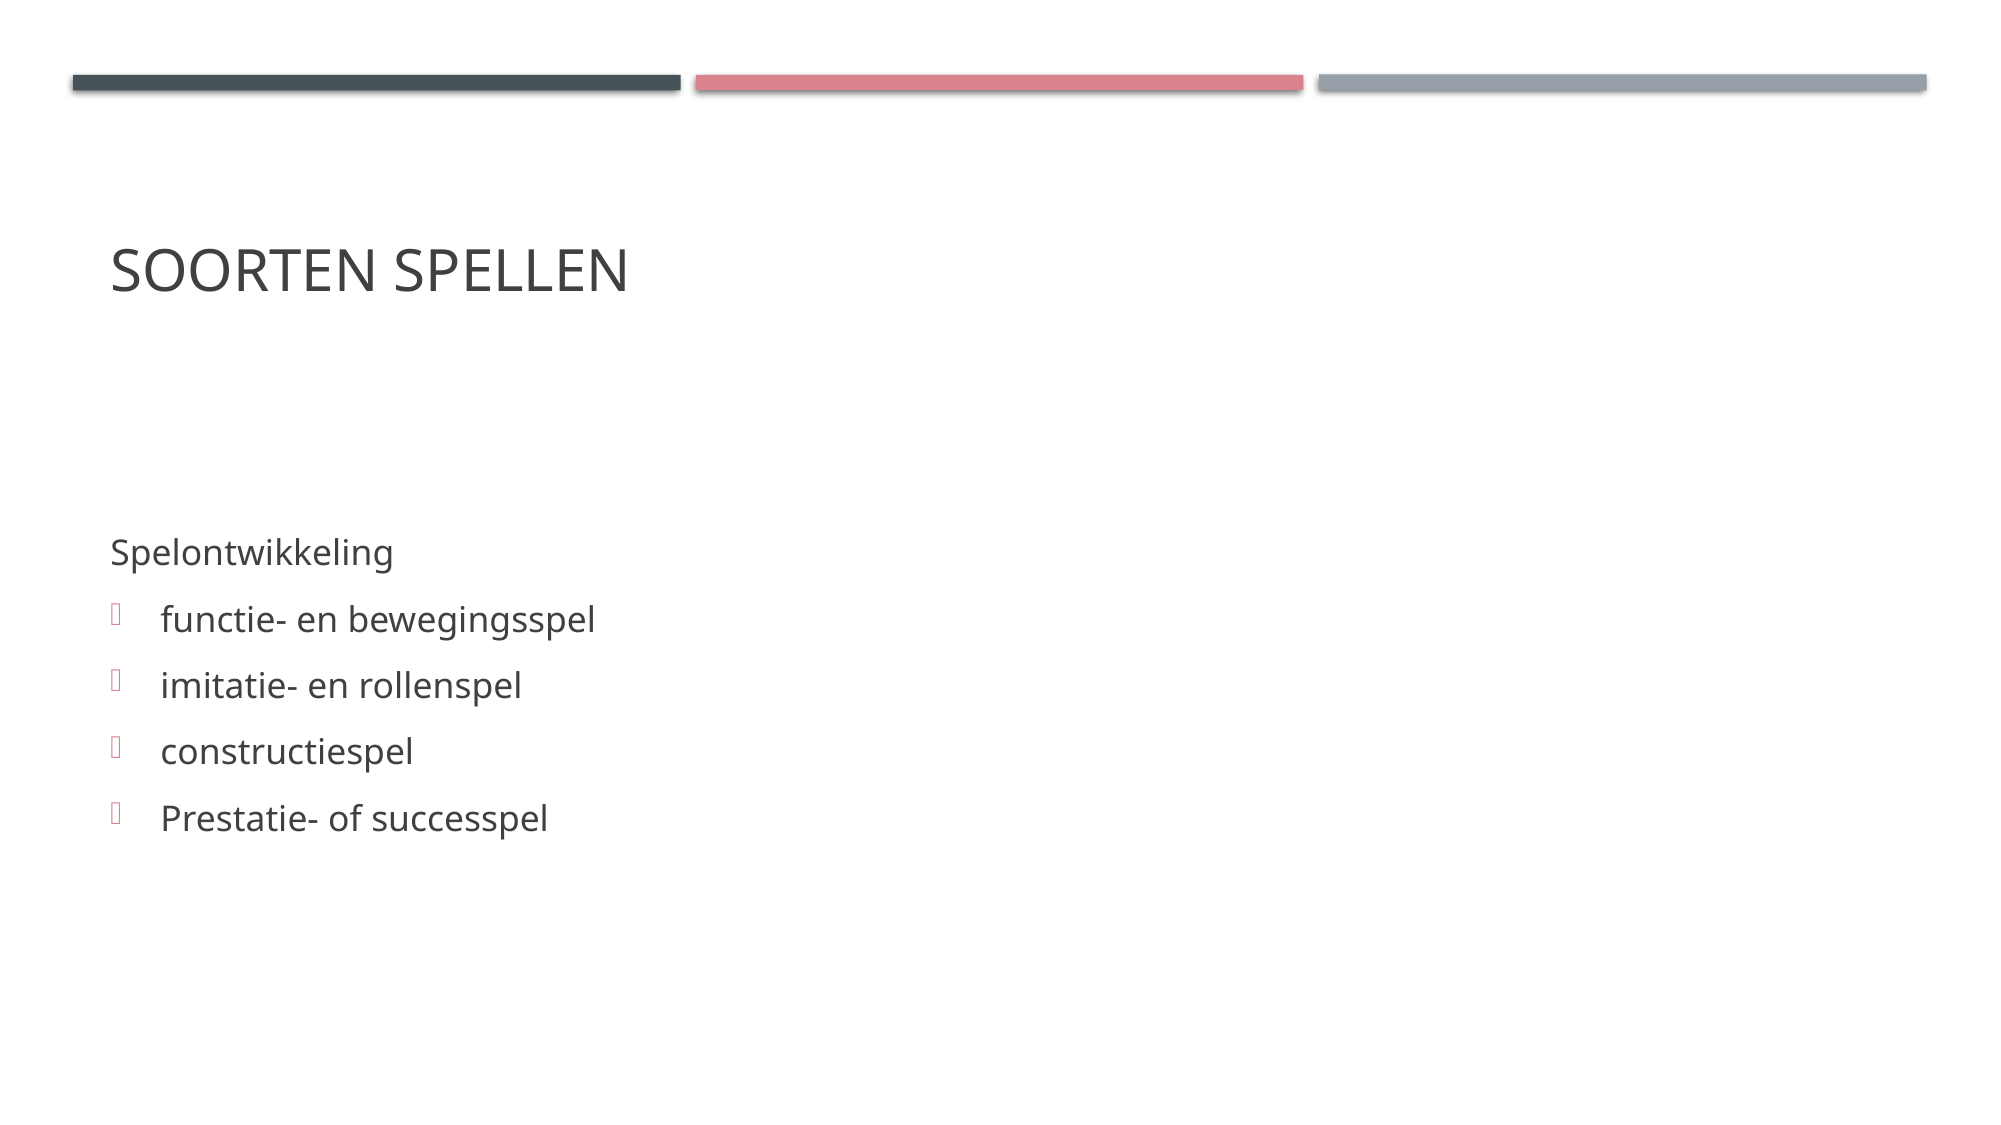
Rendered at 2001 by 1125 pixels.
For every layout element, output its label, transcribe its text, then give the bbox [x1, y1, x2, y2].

list Spelontwikkeling functie- en bewegingsspel imitatie- en rollenspel constructiespel Prestatie- of successpel [95, 383, 1905, 981]
title Soorten spellen [95, 115, 1905, 311]
